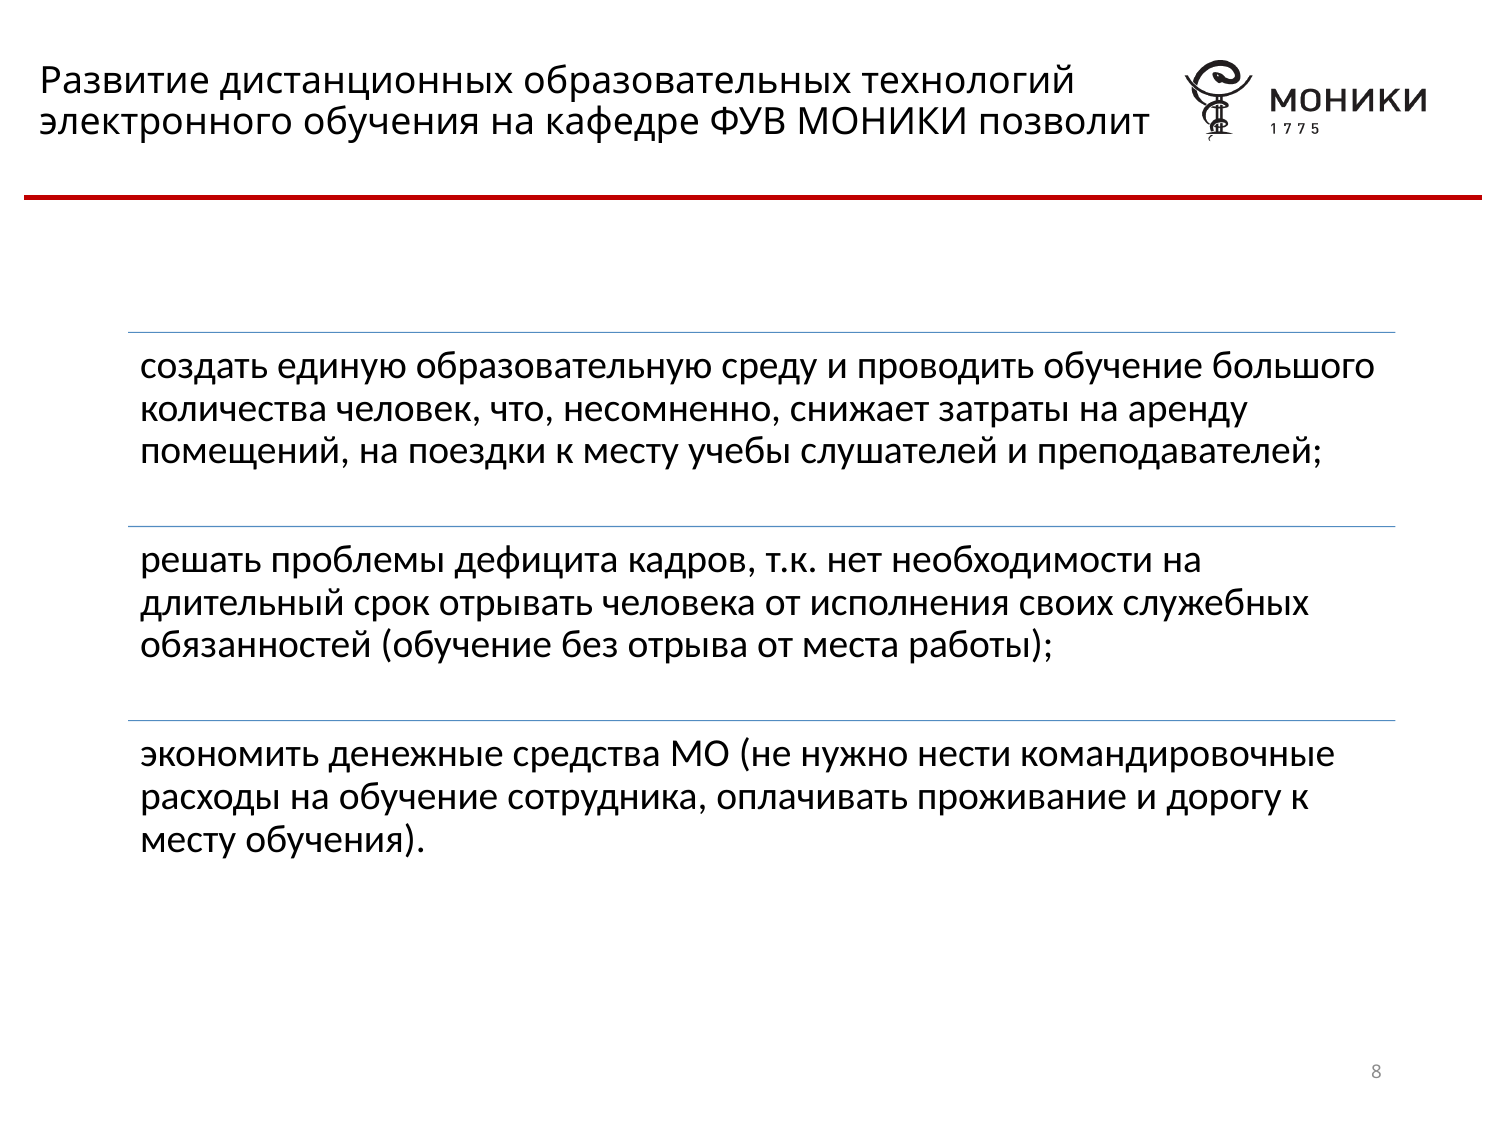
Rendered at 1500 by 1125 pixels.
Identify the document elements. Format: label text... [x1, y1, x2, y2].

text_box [128, 331, 1396, 915]
slide_number 8 [1059, 1042, 1397, 1103]
title Развитие дистанционных образовательных технологий электронного обучения на кафедре ФУВ МОНИКИ позволит [24, 8, 1176, 196]
text_box [1176, 48, 1447, 148]
